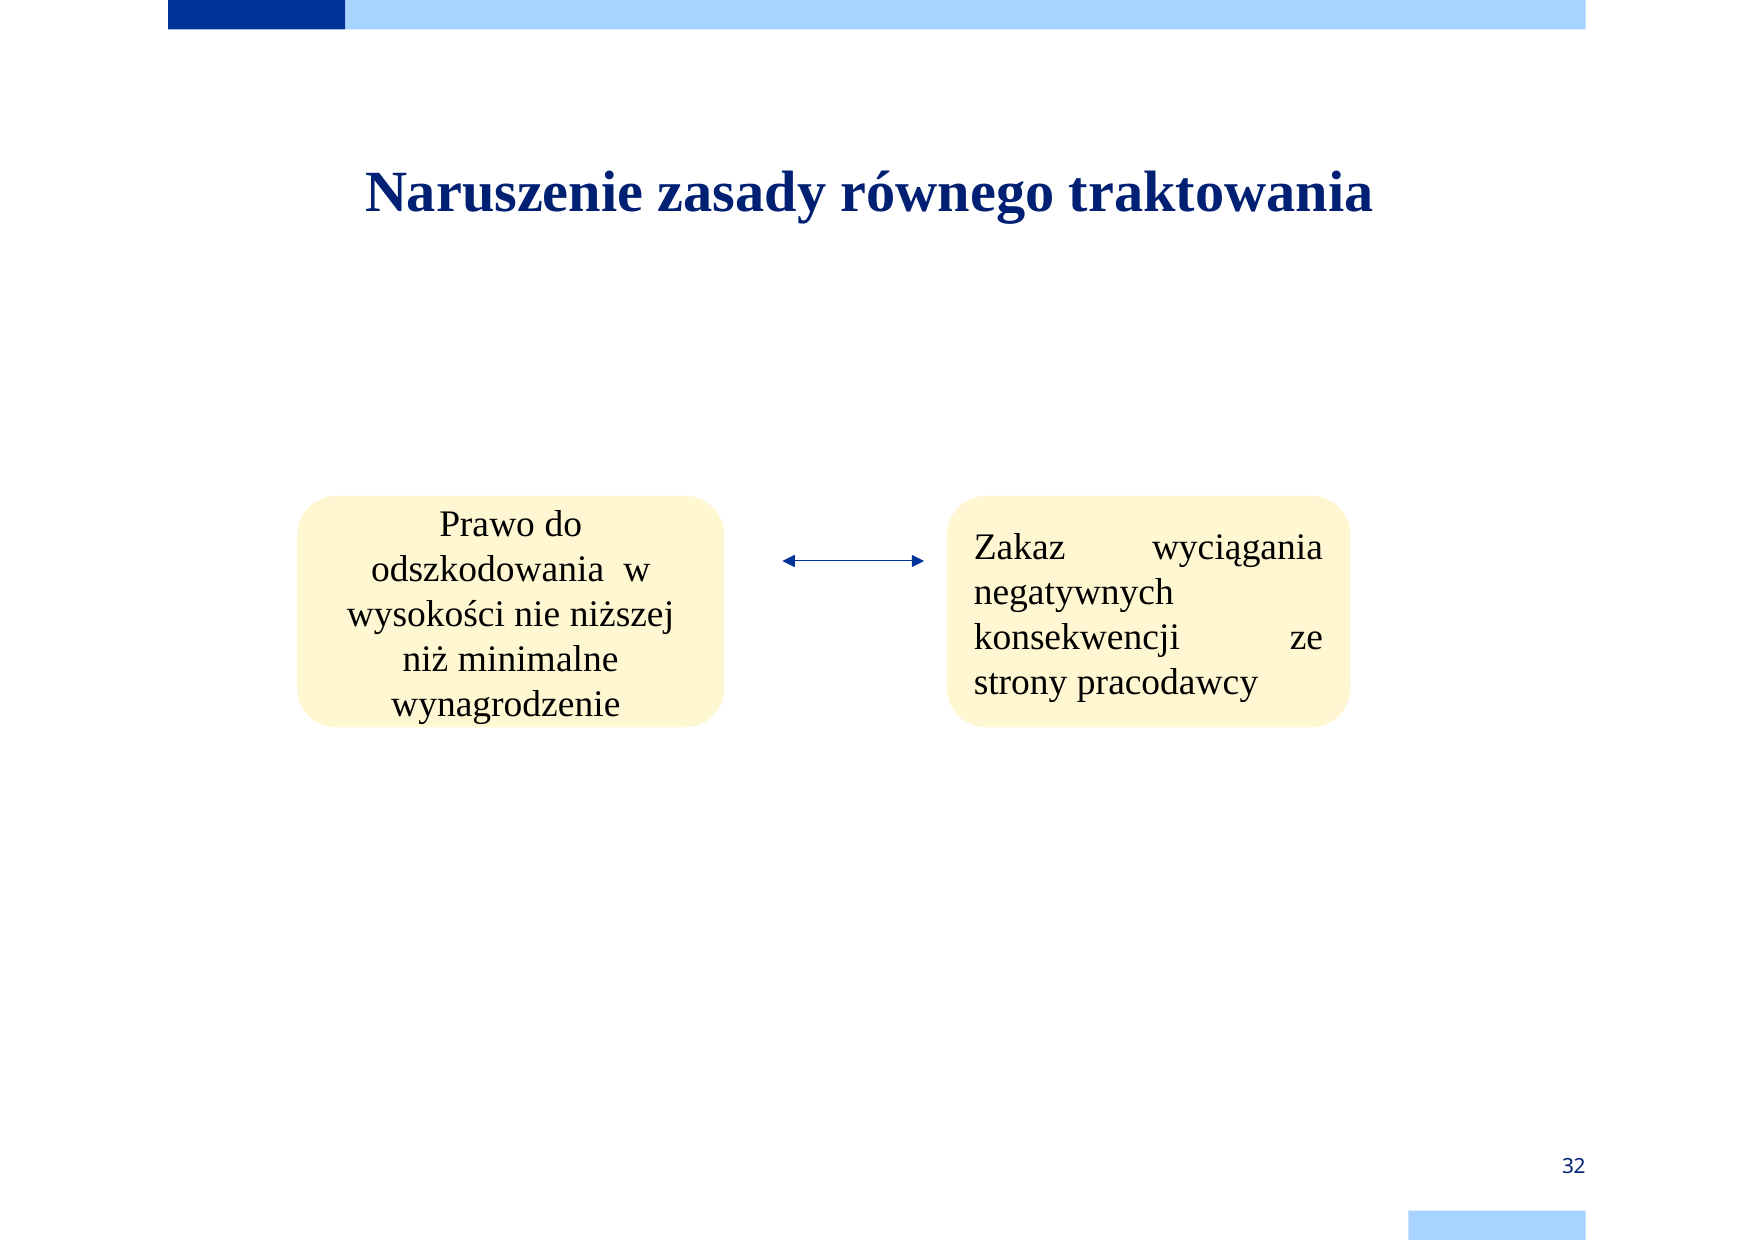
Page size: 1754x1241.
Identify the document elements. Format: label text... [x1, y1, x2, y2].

text_box Prawo do odszkodowania w wysokości nie niższej niż minimalne wynagrodzenie [297, 495, 725, 728]
title Naruszenie zasady równego traktowania [168, 147, 1586, 324]
text_box Zakaz wyciągania negatywnych konsekwencji ze strony pracodawcy [946, 495, 1351, 728]
slide_number 32 [1408, 1151, 1586, 1182]
list [168, 324, 1586, 1093]
